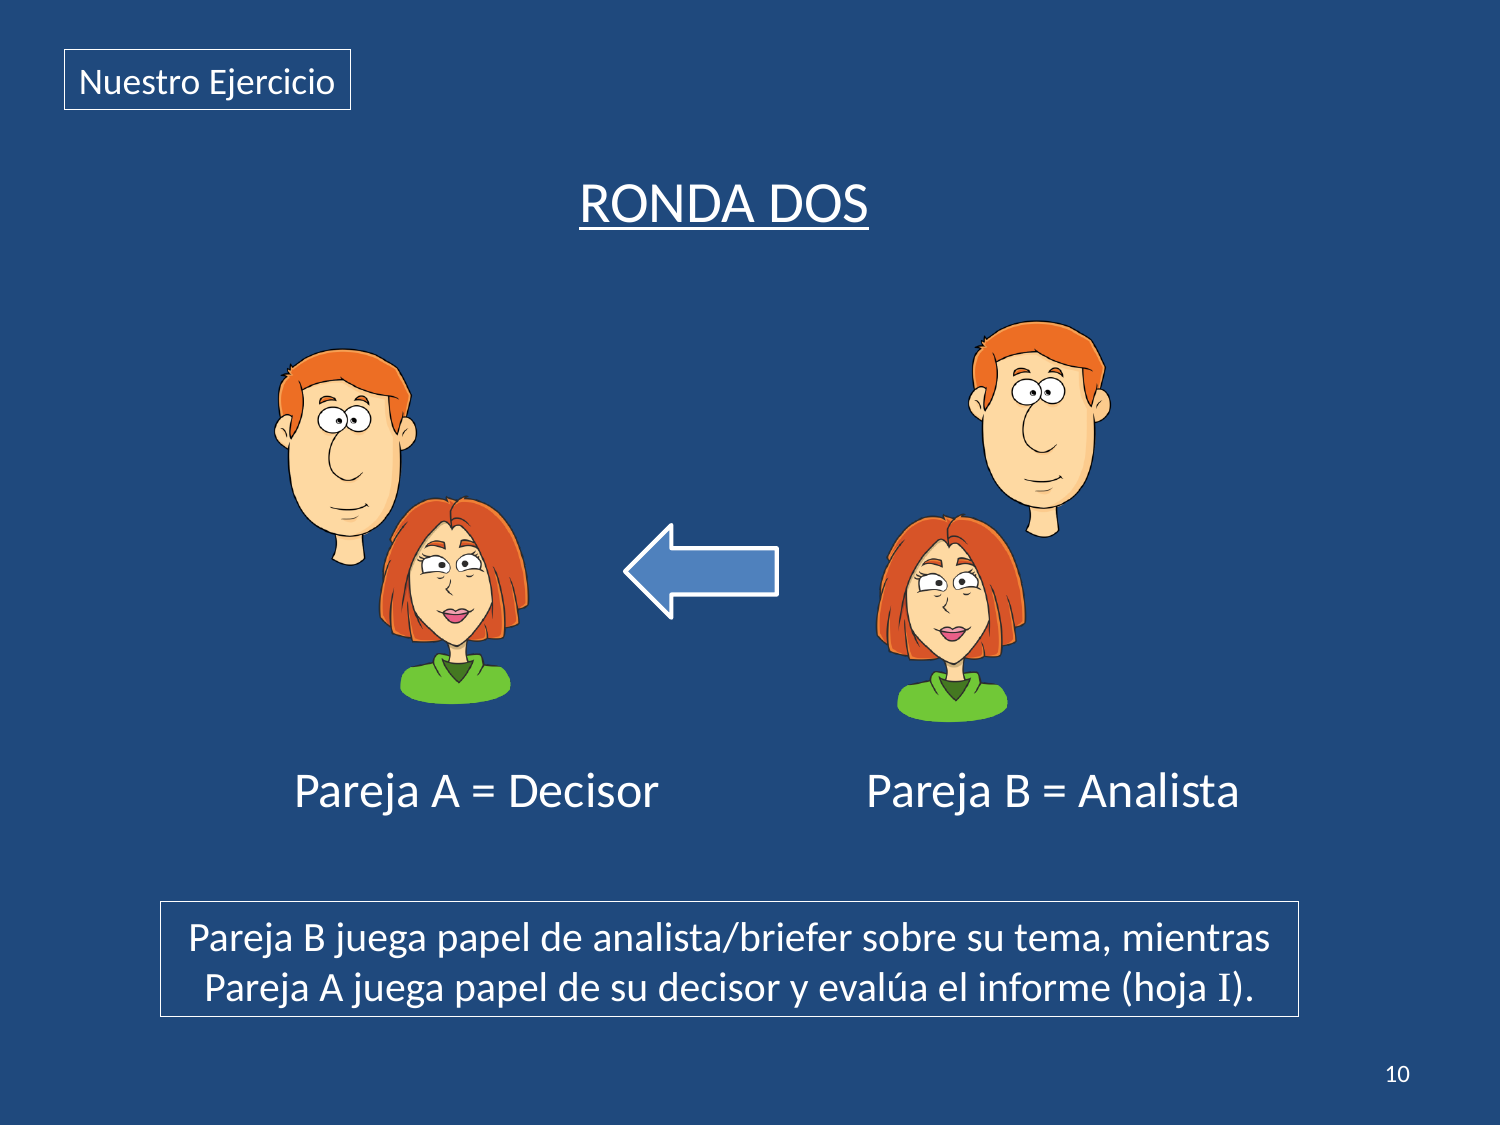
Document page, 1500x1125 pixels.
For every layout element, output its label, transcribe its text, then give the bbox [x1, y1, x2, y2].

text_box Pareja B = Analista [851, 750, 1256, 826]
picture [216, 333, 576, 726]
text_box Nuestro Ejercicio [64, 49, 351, 110]
text_box [622, 523, 779, 620]
text_box Pareja A = Decisor [279, 750, 676, 826]
text_box RONDA DOS [564, 157, 885, 242]
text_box Pareja B juega papel de analista/briefer sobre su tema, mientras Pareja A juega papel de su decisor y evalúa el informe (hoja I). [160, 901, 1299, 1017]
slide_number 10 [1074, 1042, 1425, 1103]
picture [821, 305, 1161, 743]
